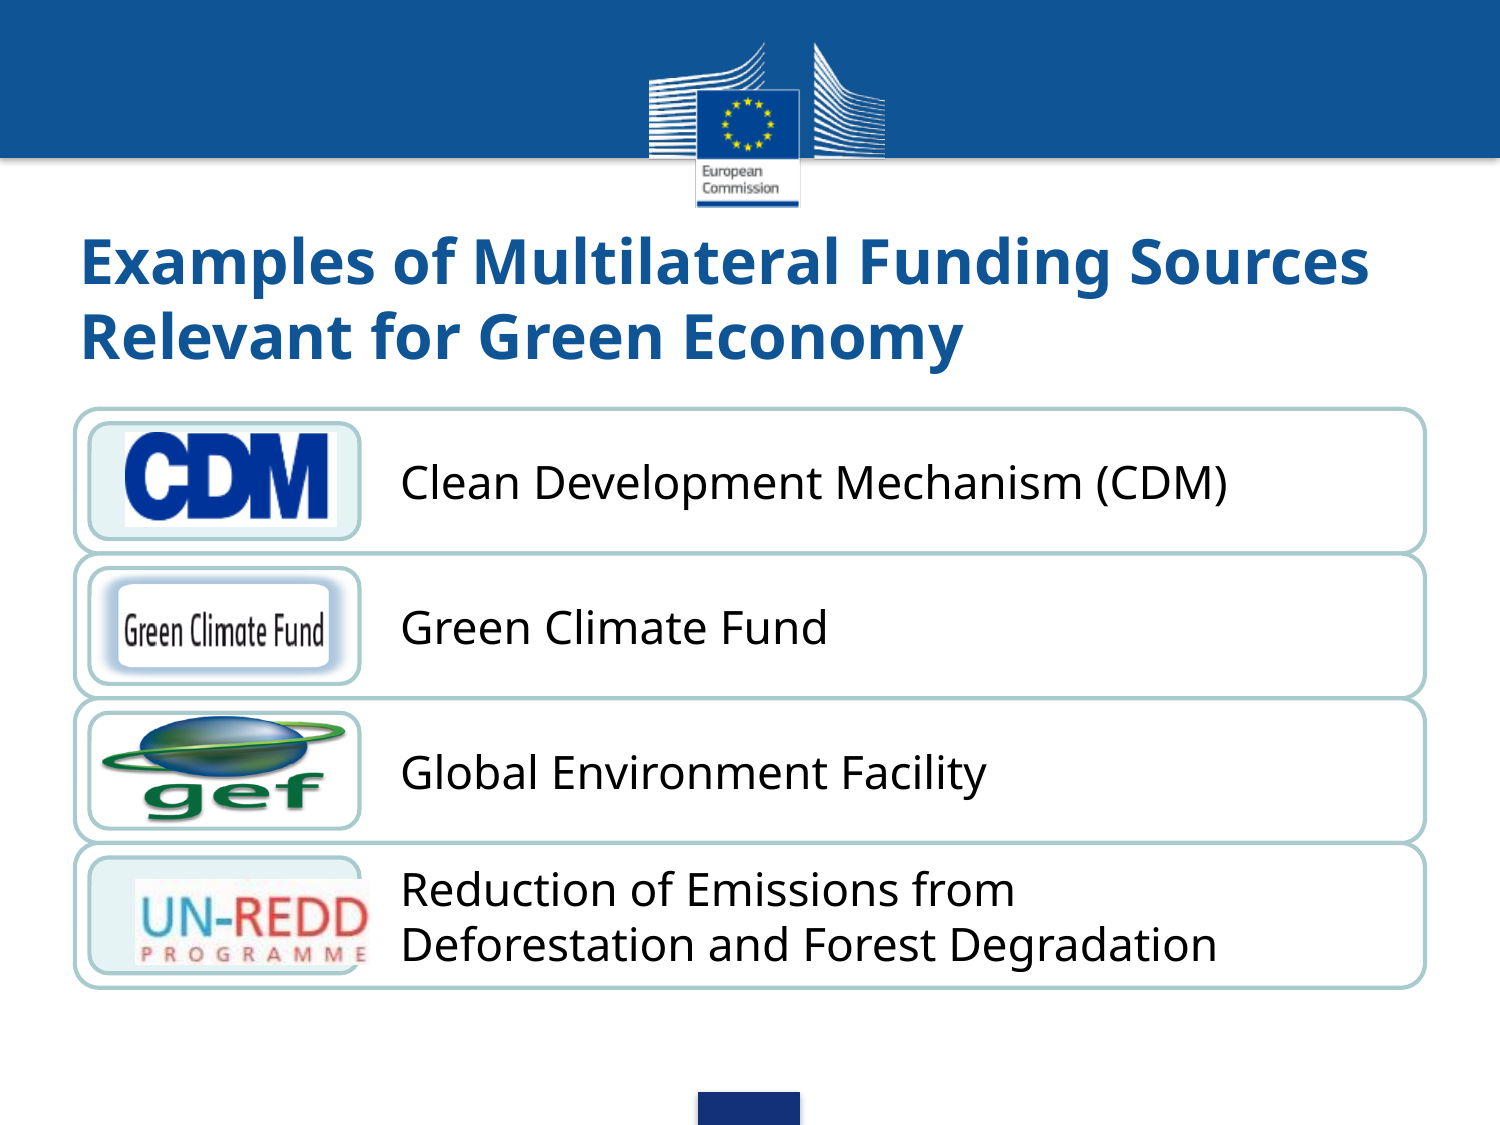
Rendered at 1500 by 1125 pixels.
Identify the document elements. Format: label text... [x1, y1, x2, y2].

title Examples of Multilateral Funding Sources Relevant for Green Economy [64, 219, 1415, 374]
picture [125, 432, 337, 528]
picture [135, 879, 370, 965]
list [74, 408, 1426, 988]
picture [649, 42, 885, 208]
